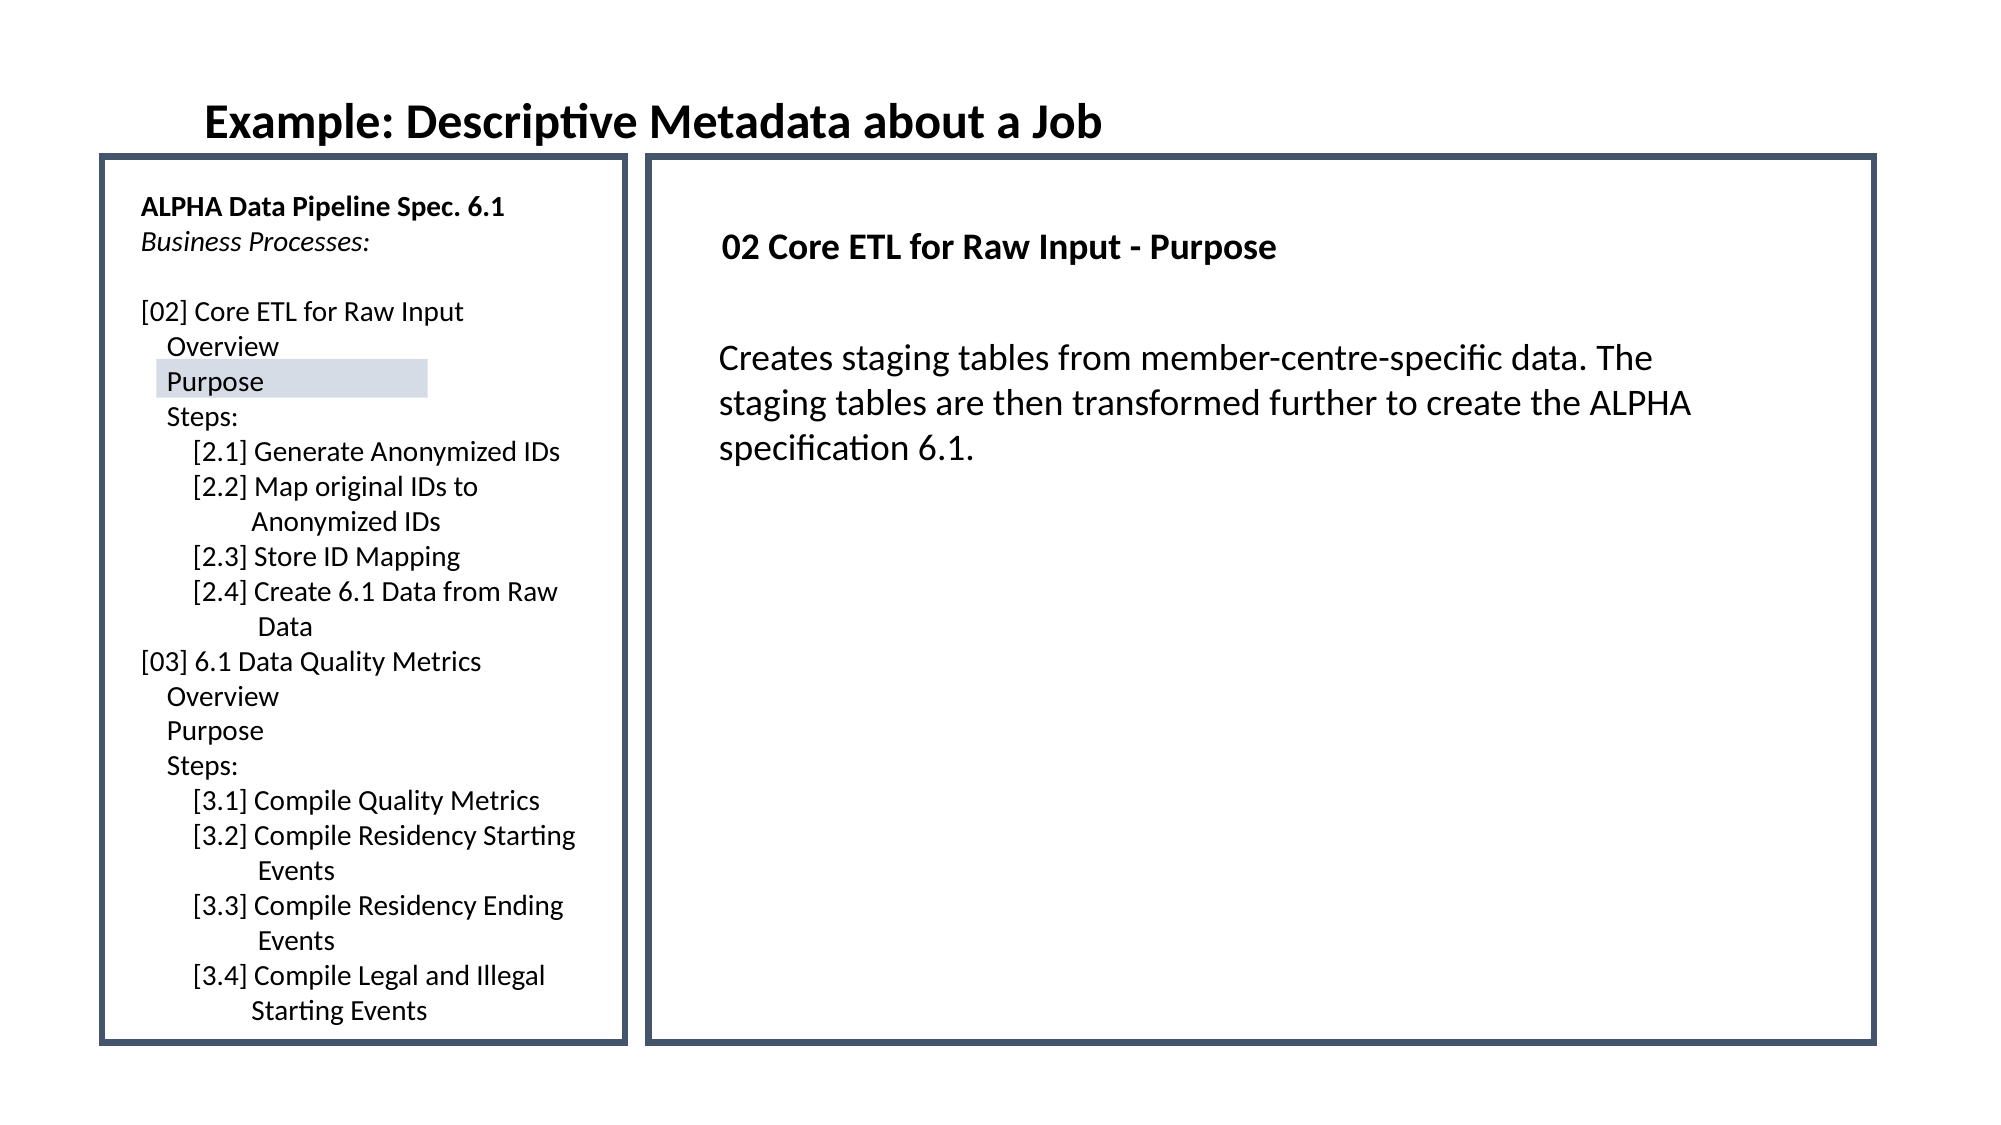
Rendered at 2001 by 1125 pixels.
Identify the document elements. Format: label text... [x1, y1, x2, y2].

text_box ALPHA Data Pipeline Spec. 6.1 Business Processes: [02] Core ETL for Raw Input Overview Purpose Steps: [2.1] Generate Anonymized IDs [2.2] Map original IDs to Anonymized IDs [2.3] Store ID Mapping [2.4] Create 6.1 Data from Raw Data [03] 6.1 Data Quality Metrics Overview Purpose Steps: [3.1] Compile Quality Metrics [3.2] Compile Residency Starting Events [3.3] Compile Residency Ending Events [3.4] Compile Legal and Illegal Starting Events [126, 179, 598, 1069]
text_box [101, 155, 626, 1044]
text_box 02 Core ETL for Raw Input - Purpose [707, 214, 1293, 275]
text_box Creates staging tables from member-centre-specific data. The staging tables are then transformed further to create the ALPHA specification 6.1. [704, 325, 1720, 476]
text_box [647, 155, 1875, 1044]
text_box Example: Descriptive Metadata about a Job [189, 80, 1119, 156]
